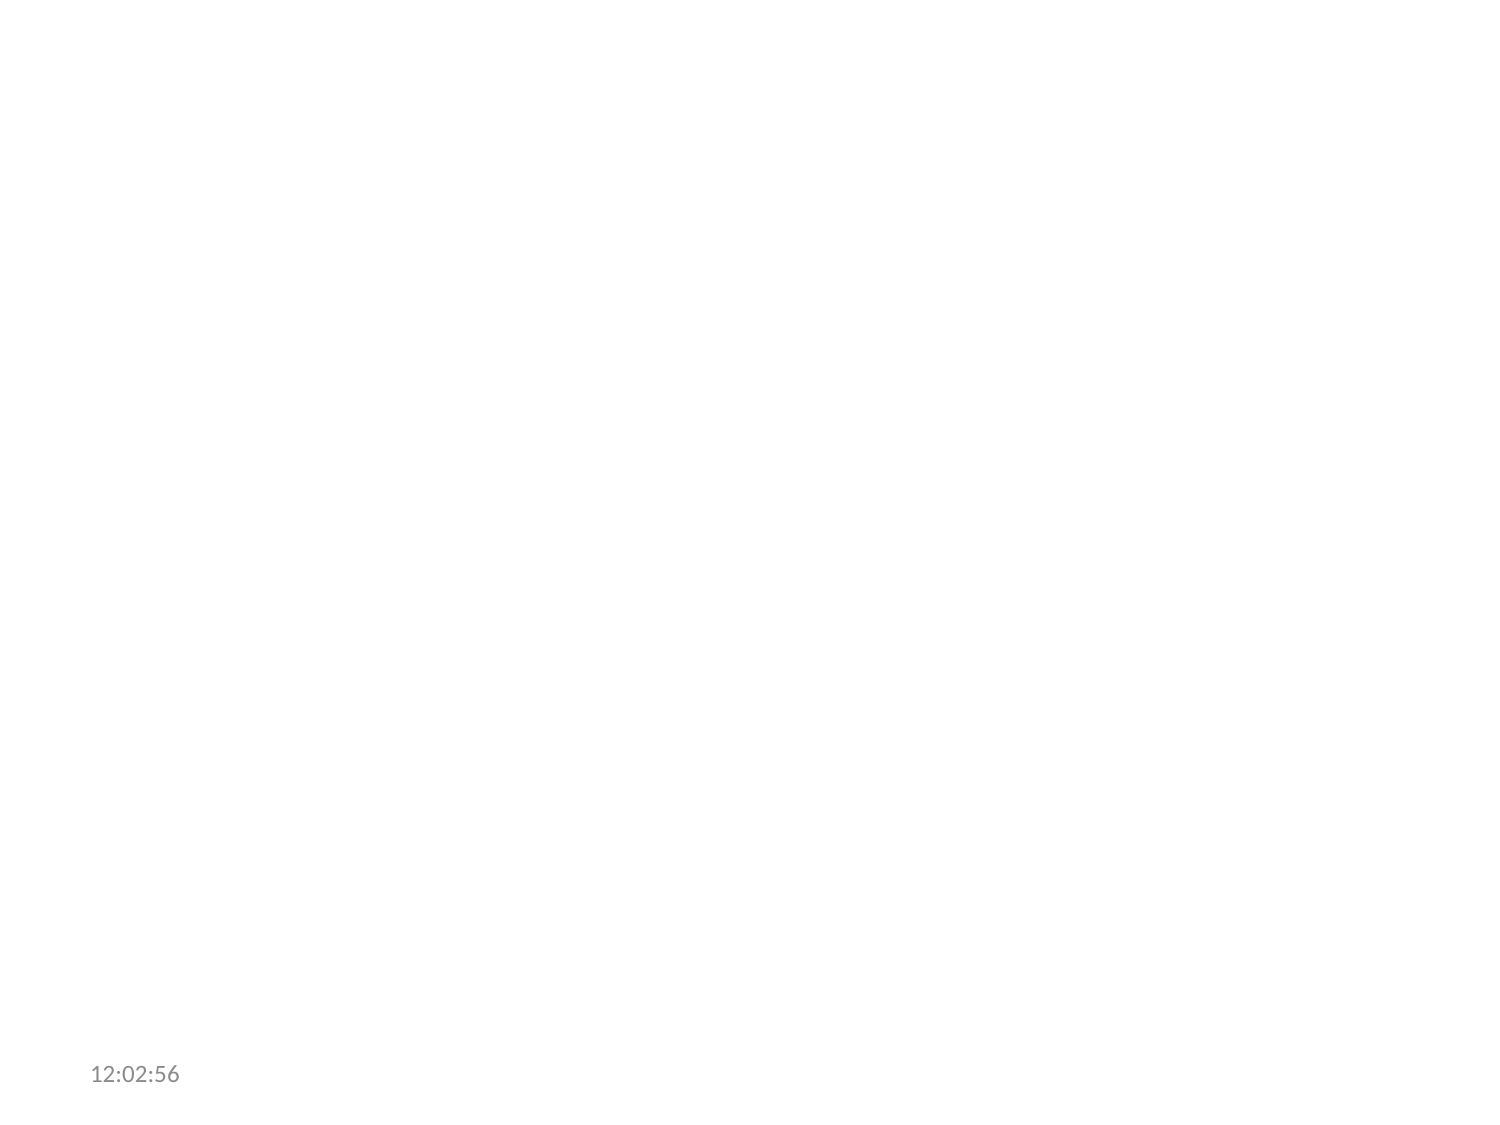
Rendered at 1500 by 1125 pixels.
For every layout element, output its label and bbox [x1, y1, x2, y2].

slide_number [75, 1042, 425, 1103]
